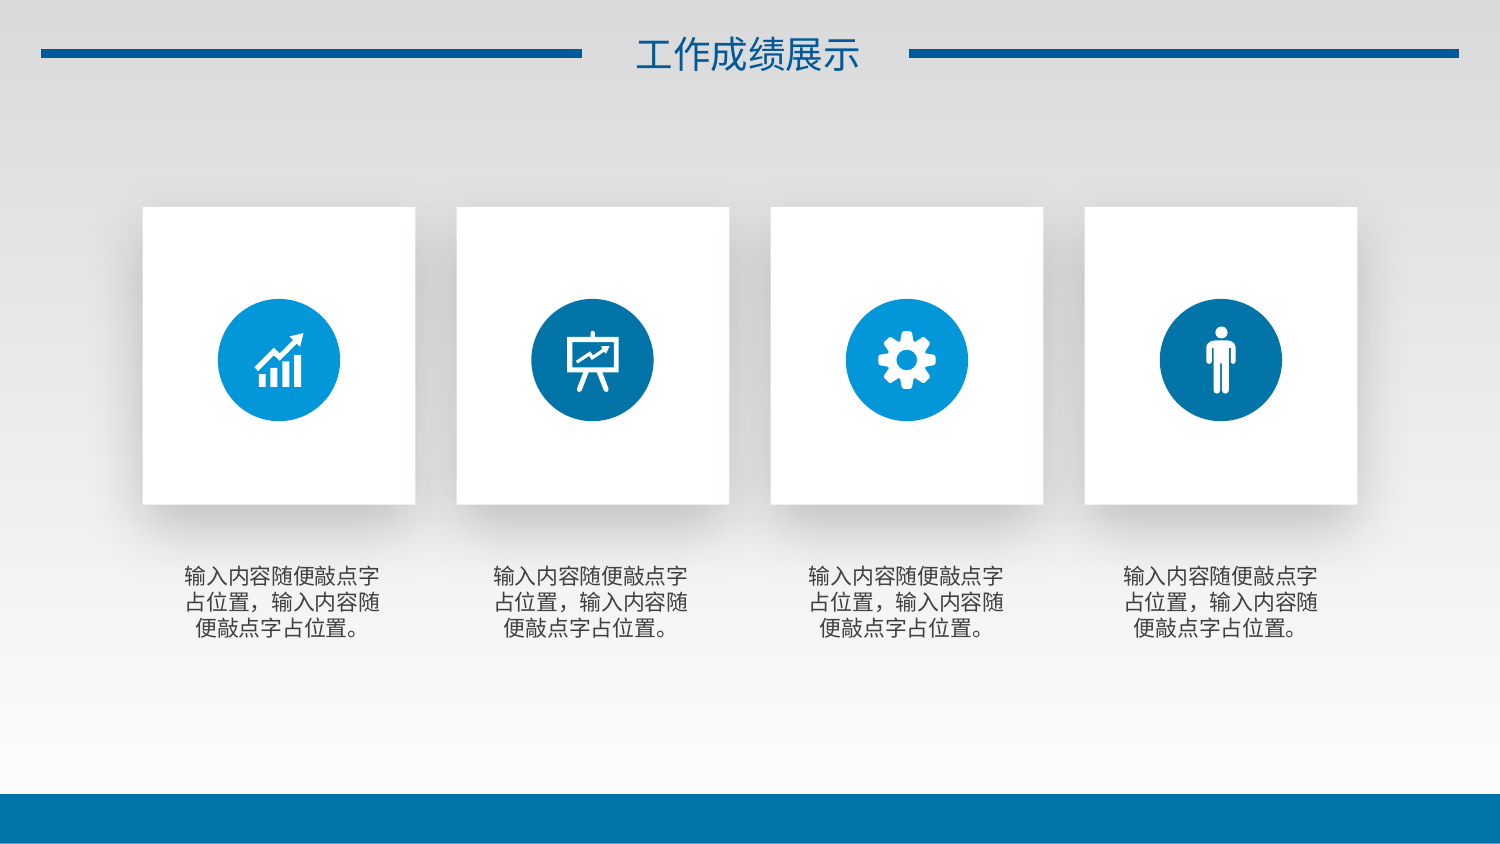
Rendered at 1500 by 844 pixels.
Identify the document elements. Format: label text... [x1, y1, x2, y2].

text_box [1158, 297, 1284, 423]
text_box [216, 297, 342, 423]
text_box [770, 206, 1044, 506]
text_box [1084, 206, 1358, 506]
text_box [844, 297, 970, 423]
text_box [142, 206, 416, 506]
text_box 输入内容随便敲点字占位置，输入内容随便敲点字占位置。 [1100, 555, 1341, 649]
text_box 输入内容随便敲点字占位置，输入内容随便敲点字占位置。 [786, 555, 1027, 649]
text_box 工作成绩展示 [586, 23, 910, 84]
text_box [567, 330, 619, 393]
text_box 输入内容随便敲点字占位置，输入内容随便敲点字占位置。 [471, 555, 711, 649]
text_box [530, 297, 655, 423]
text_box [878, 331, 936, 389]
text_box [254, 333, 304, 387]
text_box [1206, 326, 1236, 394]
text_box 输入内容随便敲点字占位置，输入内容随便敲点字占位置。 [162, 555, 403, 649]
text_box [0, 793, 1500, 844]
text_box [456, 206, 730, 506]
